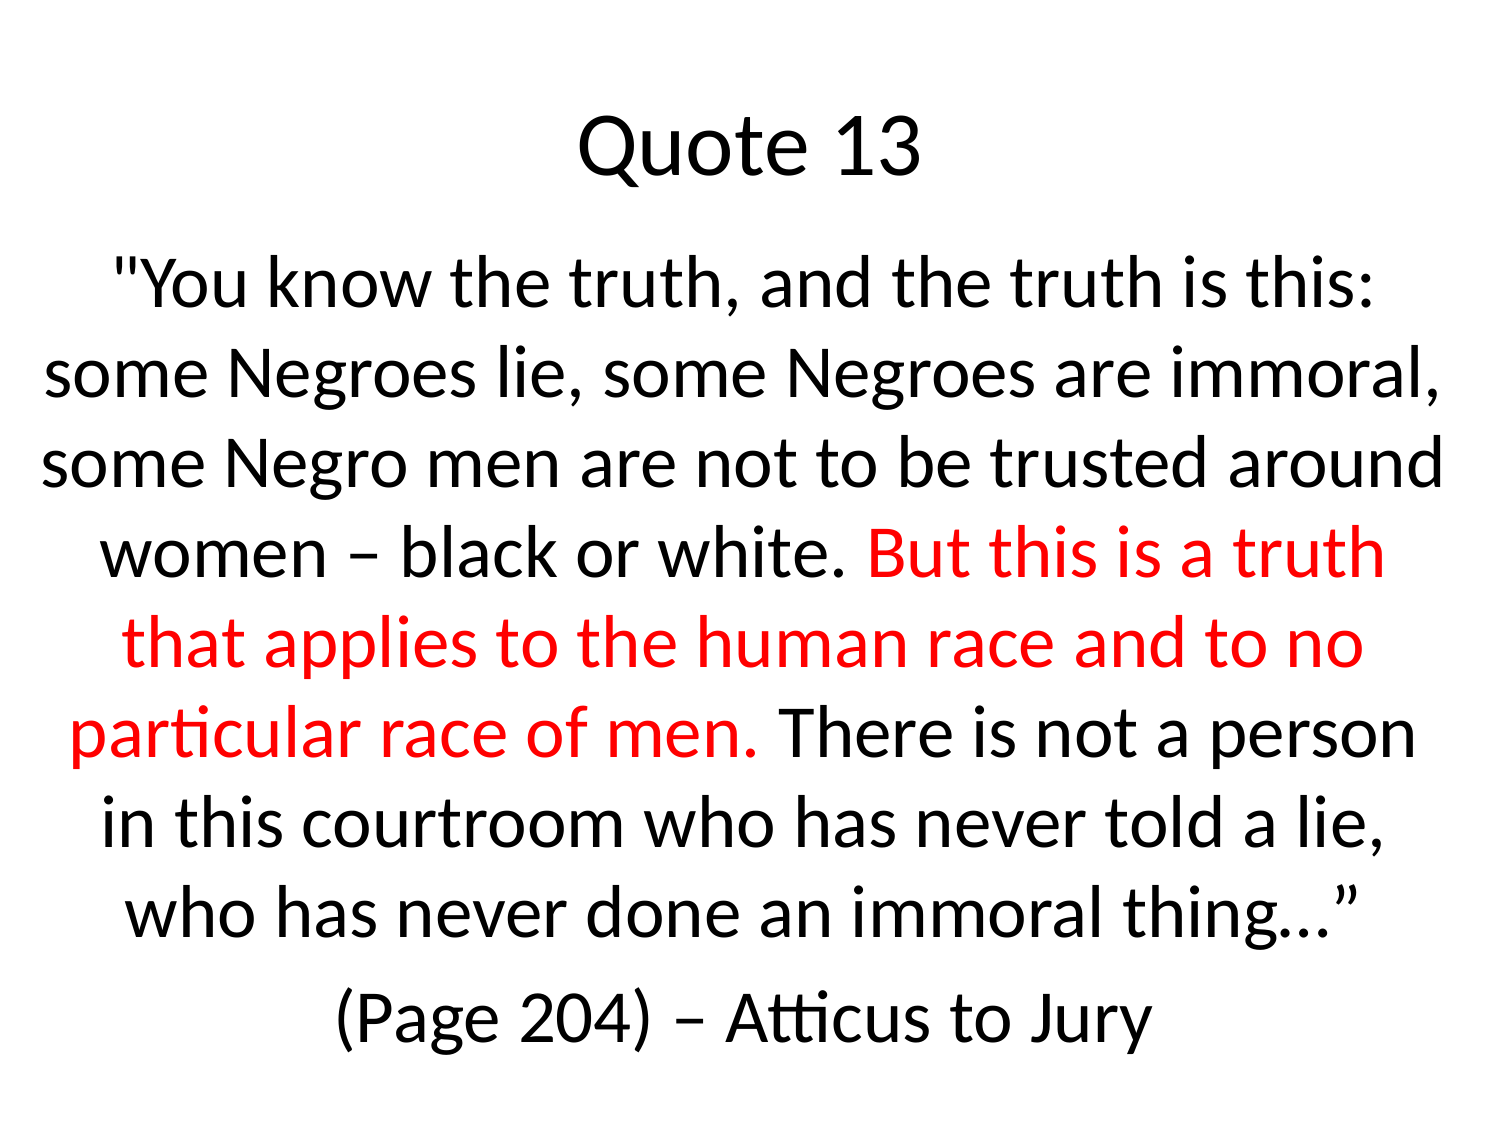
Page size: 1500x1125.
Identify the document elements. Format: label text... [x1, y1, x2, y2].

list "You know the truth, and the truth is this: some Negroes lie, some Negroes are immoral, some Negro men are not to be trusted around women – black or white. But this is a truth that applies to the human race and to no particular race of men. There is not a person in this courtroom who has never told a lie, who has never done an immoral thing…” (Page 204) – Atticus to Jury [24, 224, 1463, 1063]
title Quote 13 [75, 45, 1425, 224]
